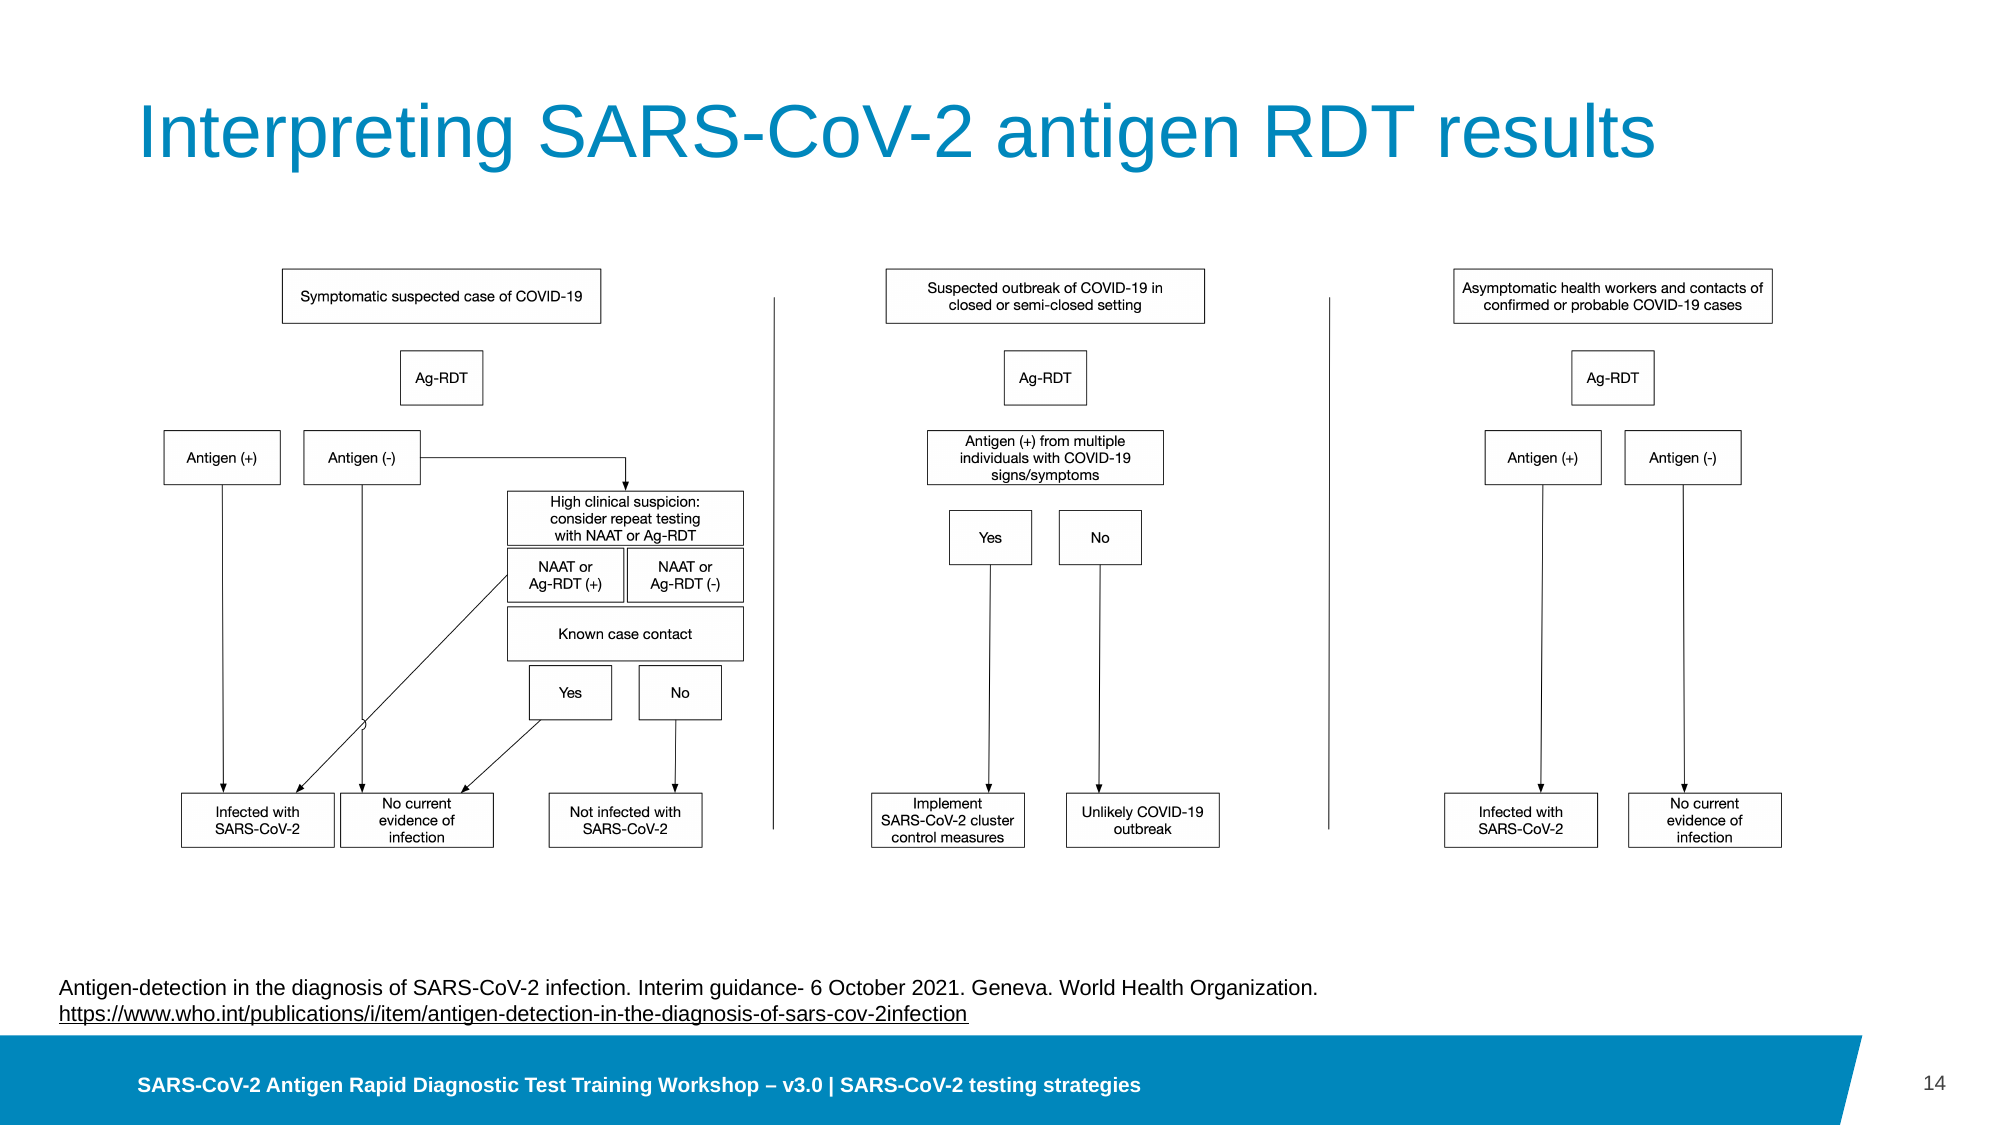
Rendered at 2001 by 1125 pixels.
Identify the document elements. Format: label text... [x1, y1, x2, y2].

footer SARS-CoV-2 Antigen Rapid Diagnostic Test Training Workshop – v3.0 | SARS-CoV-2 testing strategies [137, 1042, 1338, 1125]
title Interpreting SARS-CoV-2 antigen RDT results [137, 66, 1862, 174]
slide_number 14 [1862, 1035, 1947, 1125]
text_box Antigen-detection in the diagnosis of SARS-CoV-2 infection. Interim guidance- 6 October 2021. Geneva. World Health Organization. https://www.who.int/publications/i/item/antigen-detection-in-the-diagnosis-of-sars-cov-2infection [43, 965, 1956, 1034]
picture [163, 268, 1782, 848]
